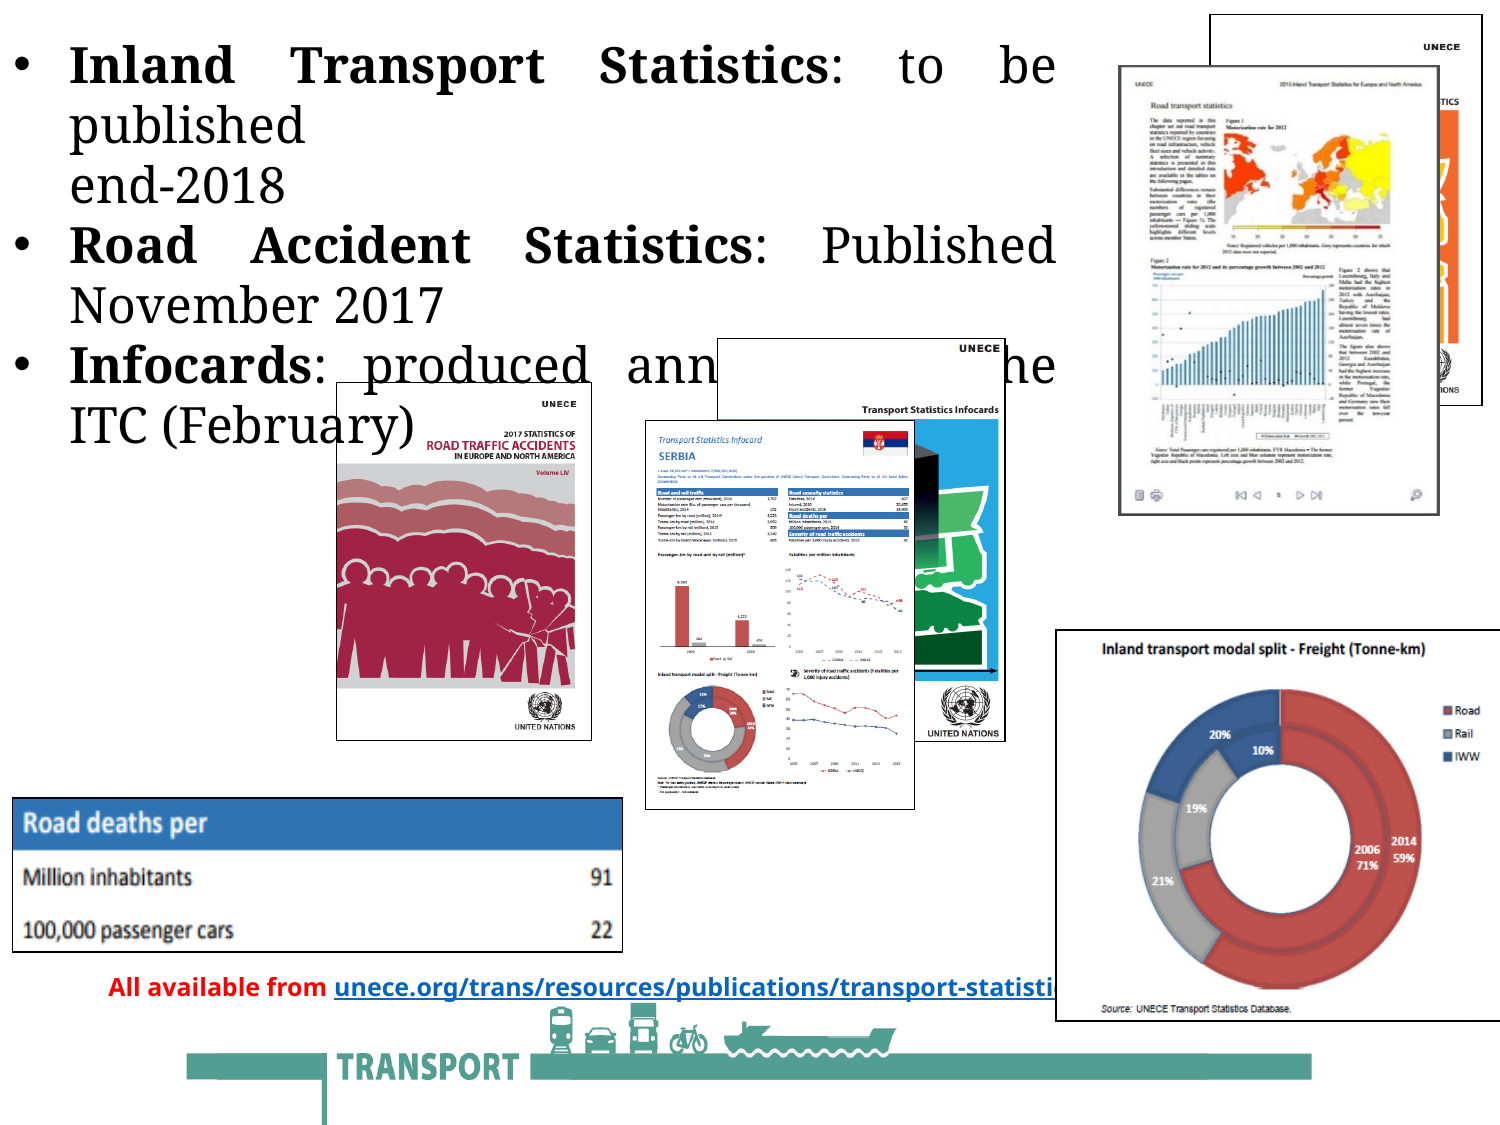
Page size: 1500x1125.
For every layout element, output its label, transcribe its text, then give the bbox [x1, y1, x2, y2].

picture [336, 382, 592, 741]
picture [13, 798, 622, 952]
picture [645, 339, 1005, 810]
picture [186, 1013, 1312, 1125]
text_box All available from unece.org/trans/resources/publications/transport-statistics.html [93, 963, 1055, 1013]
picture [1056, 630, 1500, 1021]
text_box Inland Transport Statistics: to be published end-2018 Road Accident Statistics: Published November 2017 Infocards: produced annually for the ITC (February) [13, 33, 1057, 435]
picture [1118, 15, 1482, 516]
